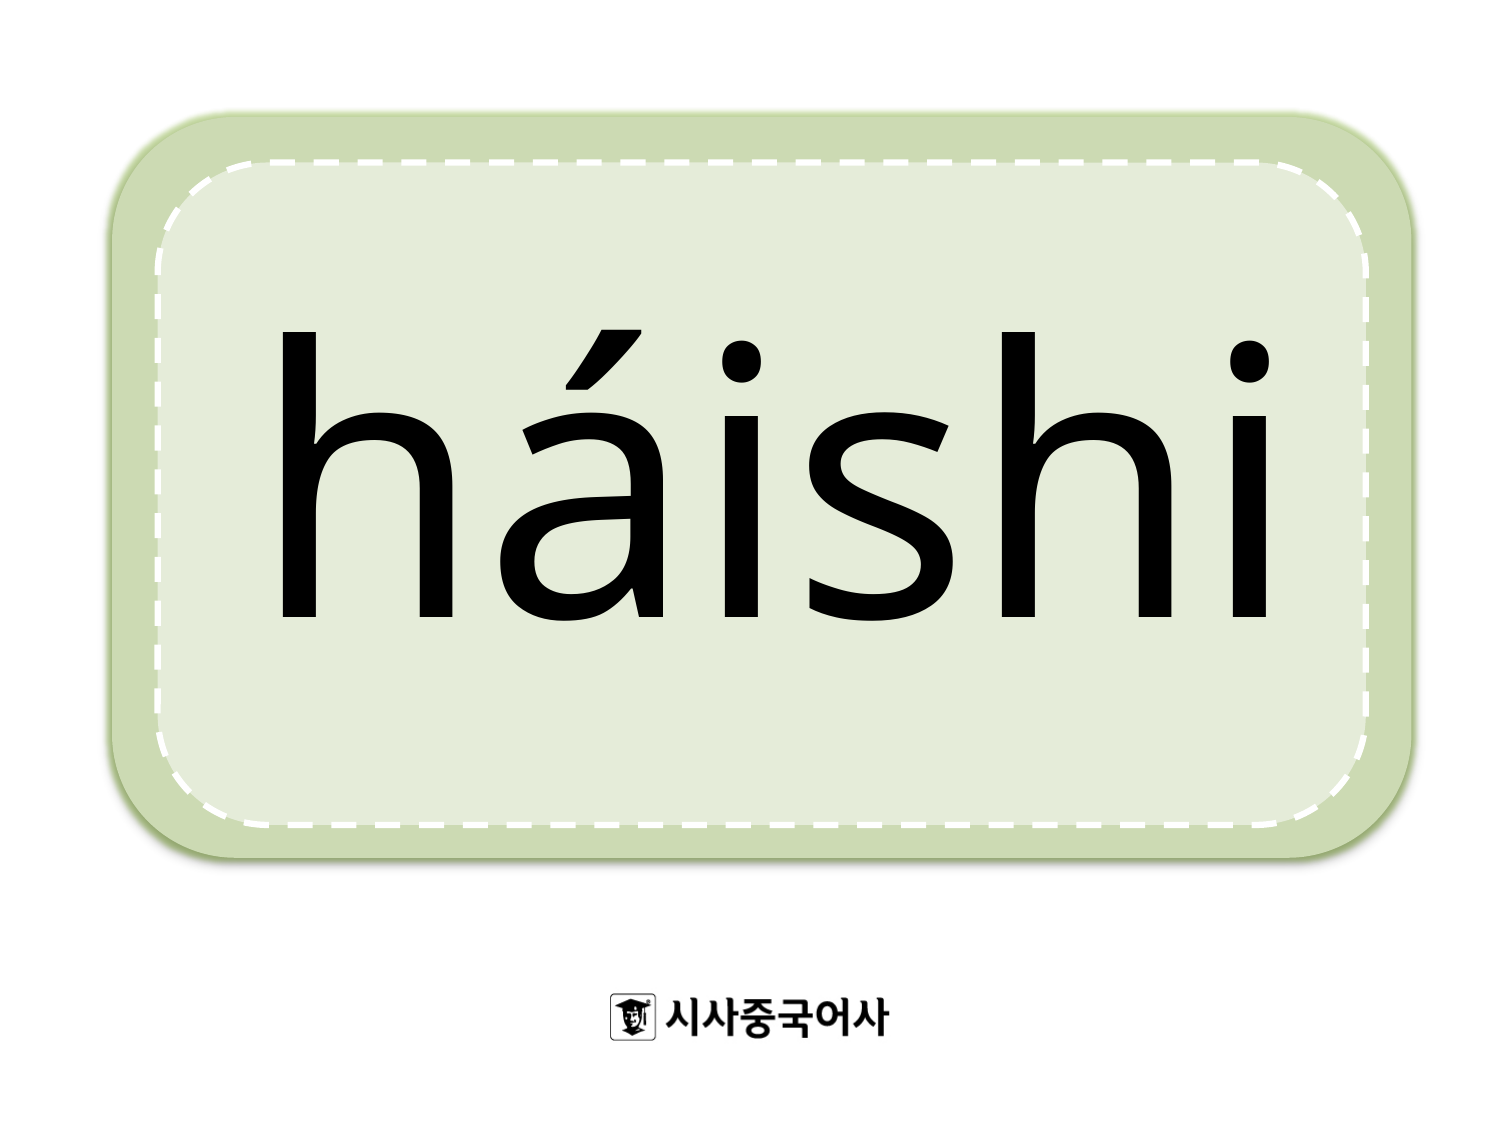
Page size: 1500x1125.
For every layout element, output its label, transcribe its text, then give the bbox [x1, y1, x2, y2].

text_box háishi [171, 136, 1380, 799]
picture [602, 987, 898, 1047]
